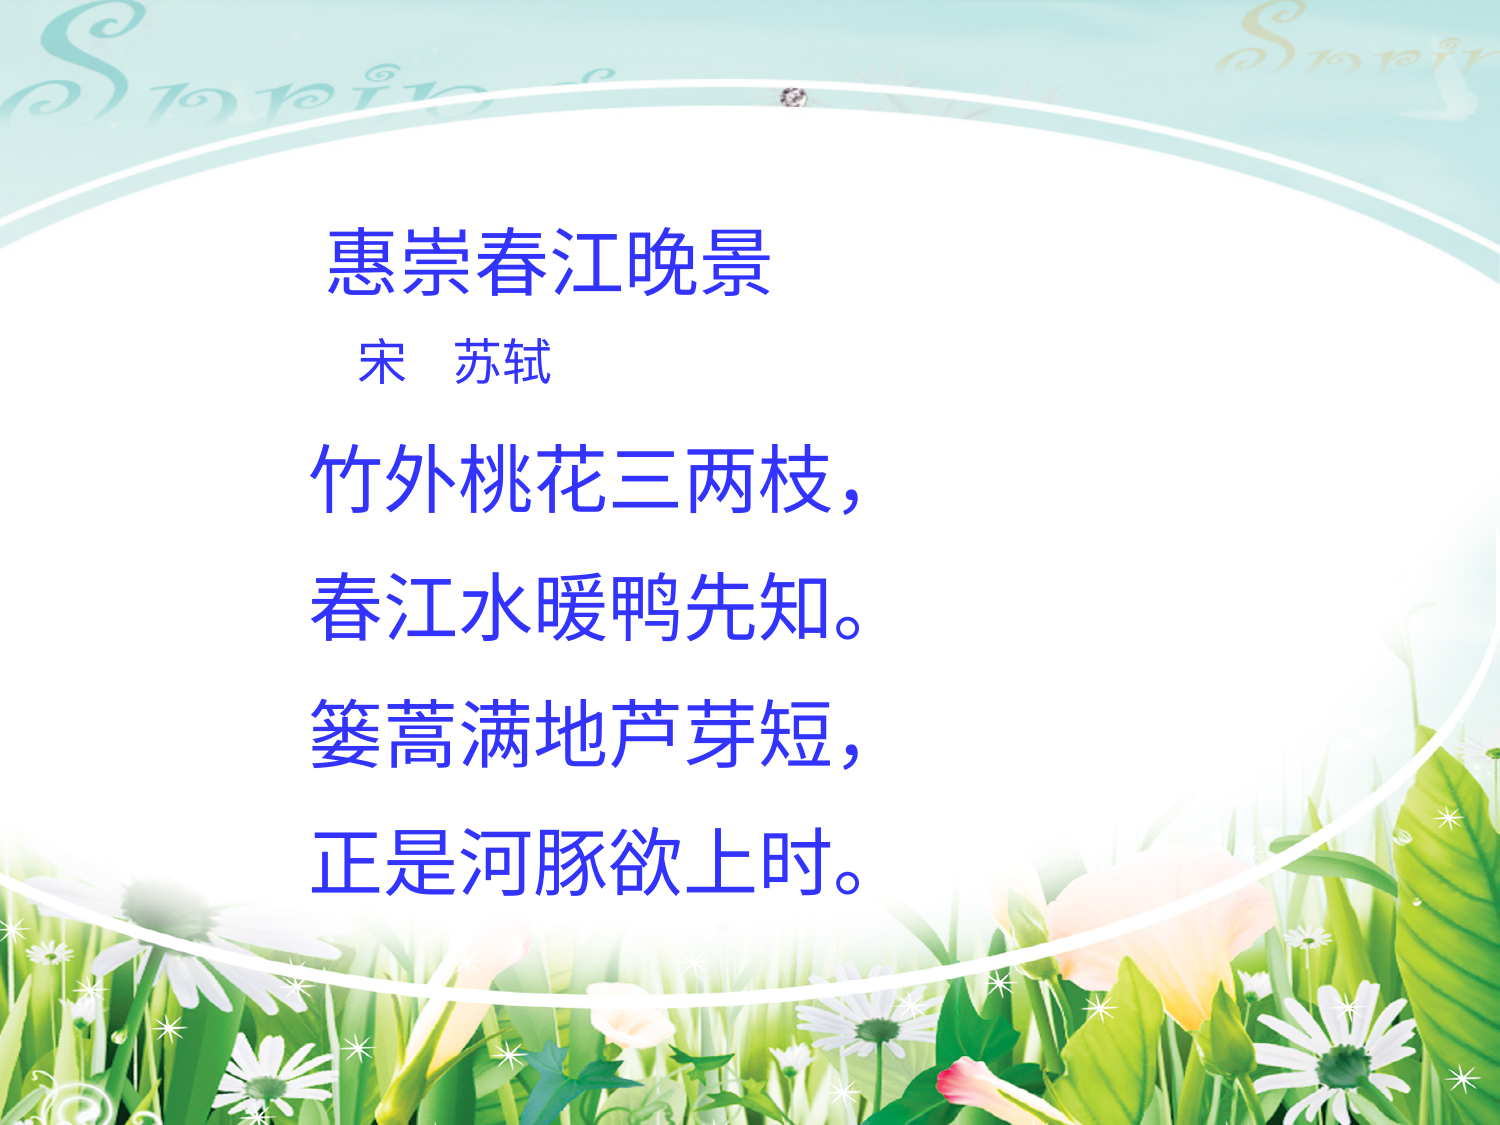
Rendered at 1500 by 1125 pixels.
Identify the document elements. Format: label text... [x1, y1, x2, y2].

picture [0, 0, 1500, 1125]
text_box 惠崇春江晚景 宋 苏轼 竹外桃花三两枝， 春江水暖鸭先知。 篓蒿满地芦芽短， 正是河豚欲上时。 [242, 207, 1093, 913]
